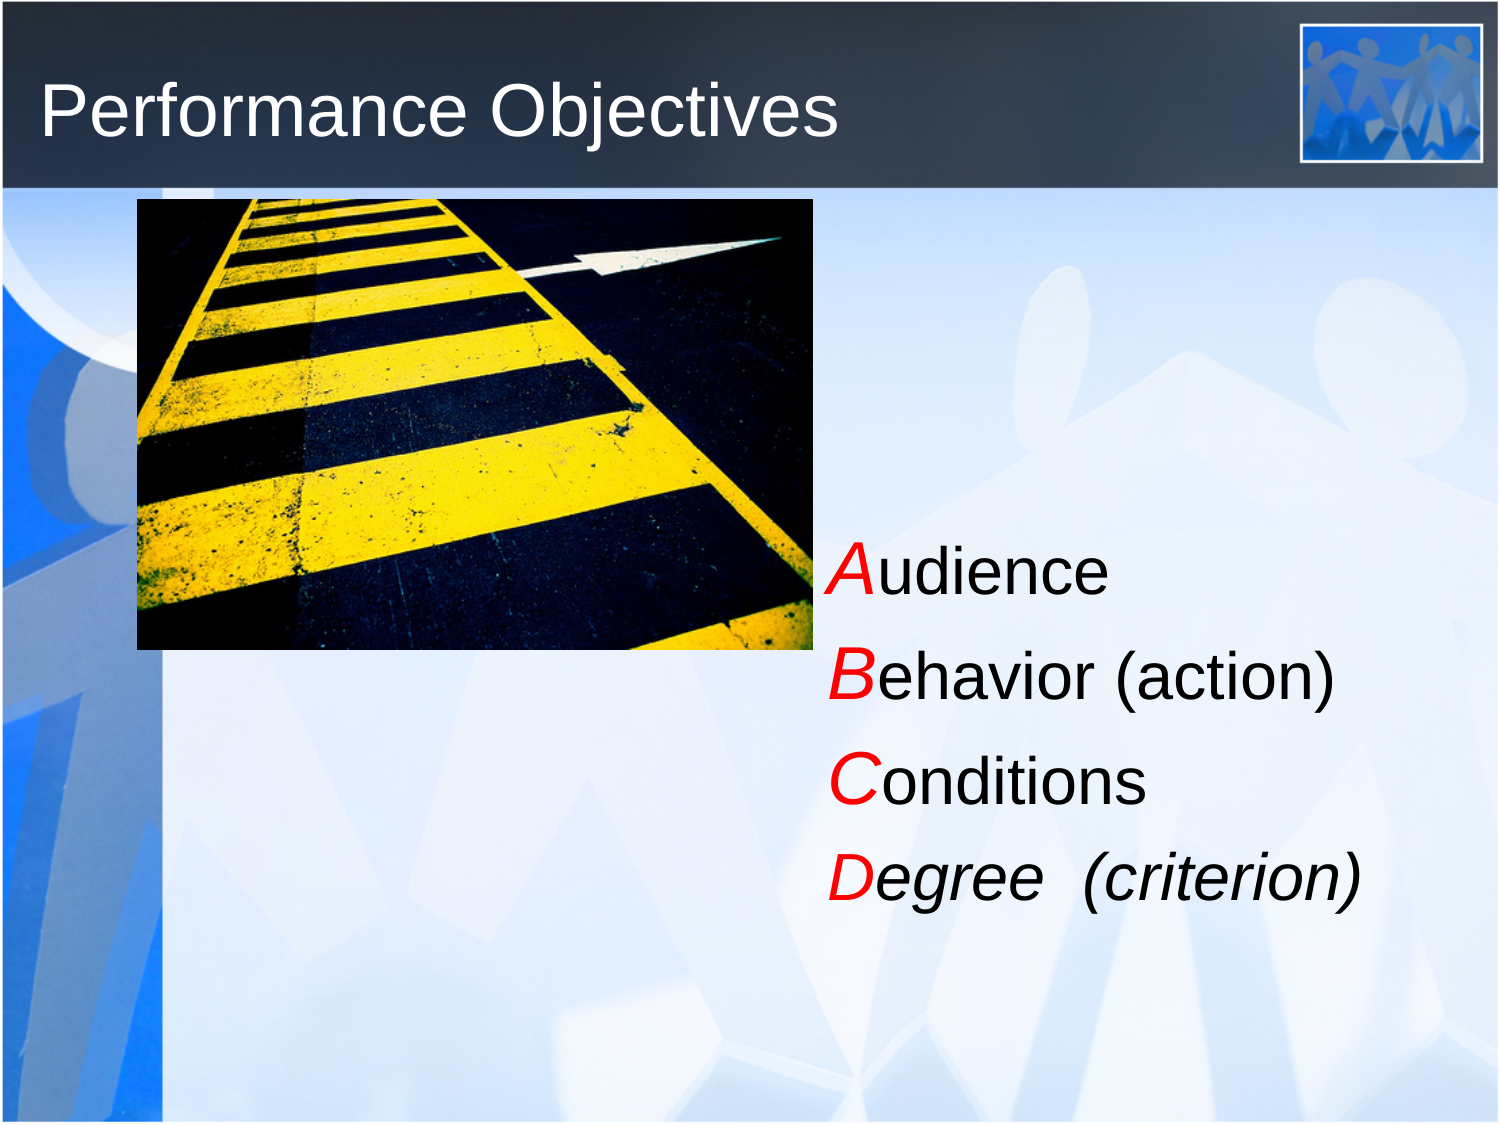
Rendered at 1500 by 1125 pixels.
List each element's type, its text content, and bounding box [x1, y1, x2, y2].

picture [0, 0, 1500, 1125]
list Audience Behavior (action) Conditions Degree (criterion) [812, 512, 1438, 1125]
title Performance Objectives [24, 37, 1475, 175]
